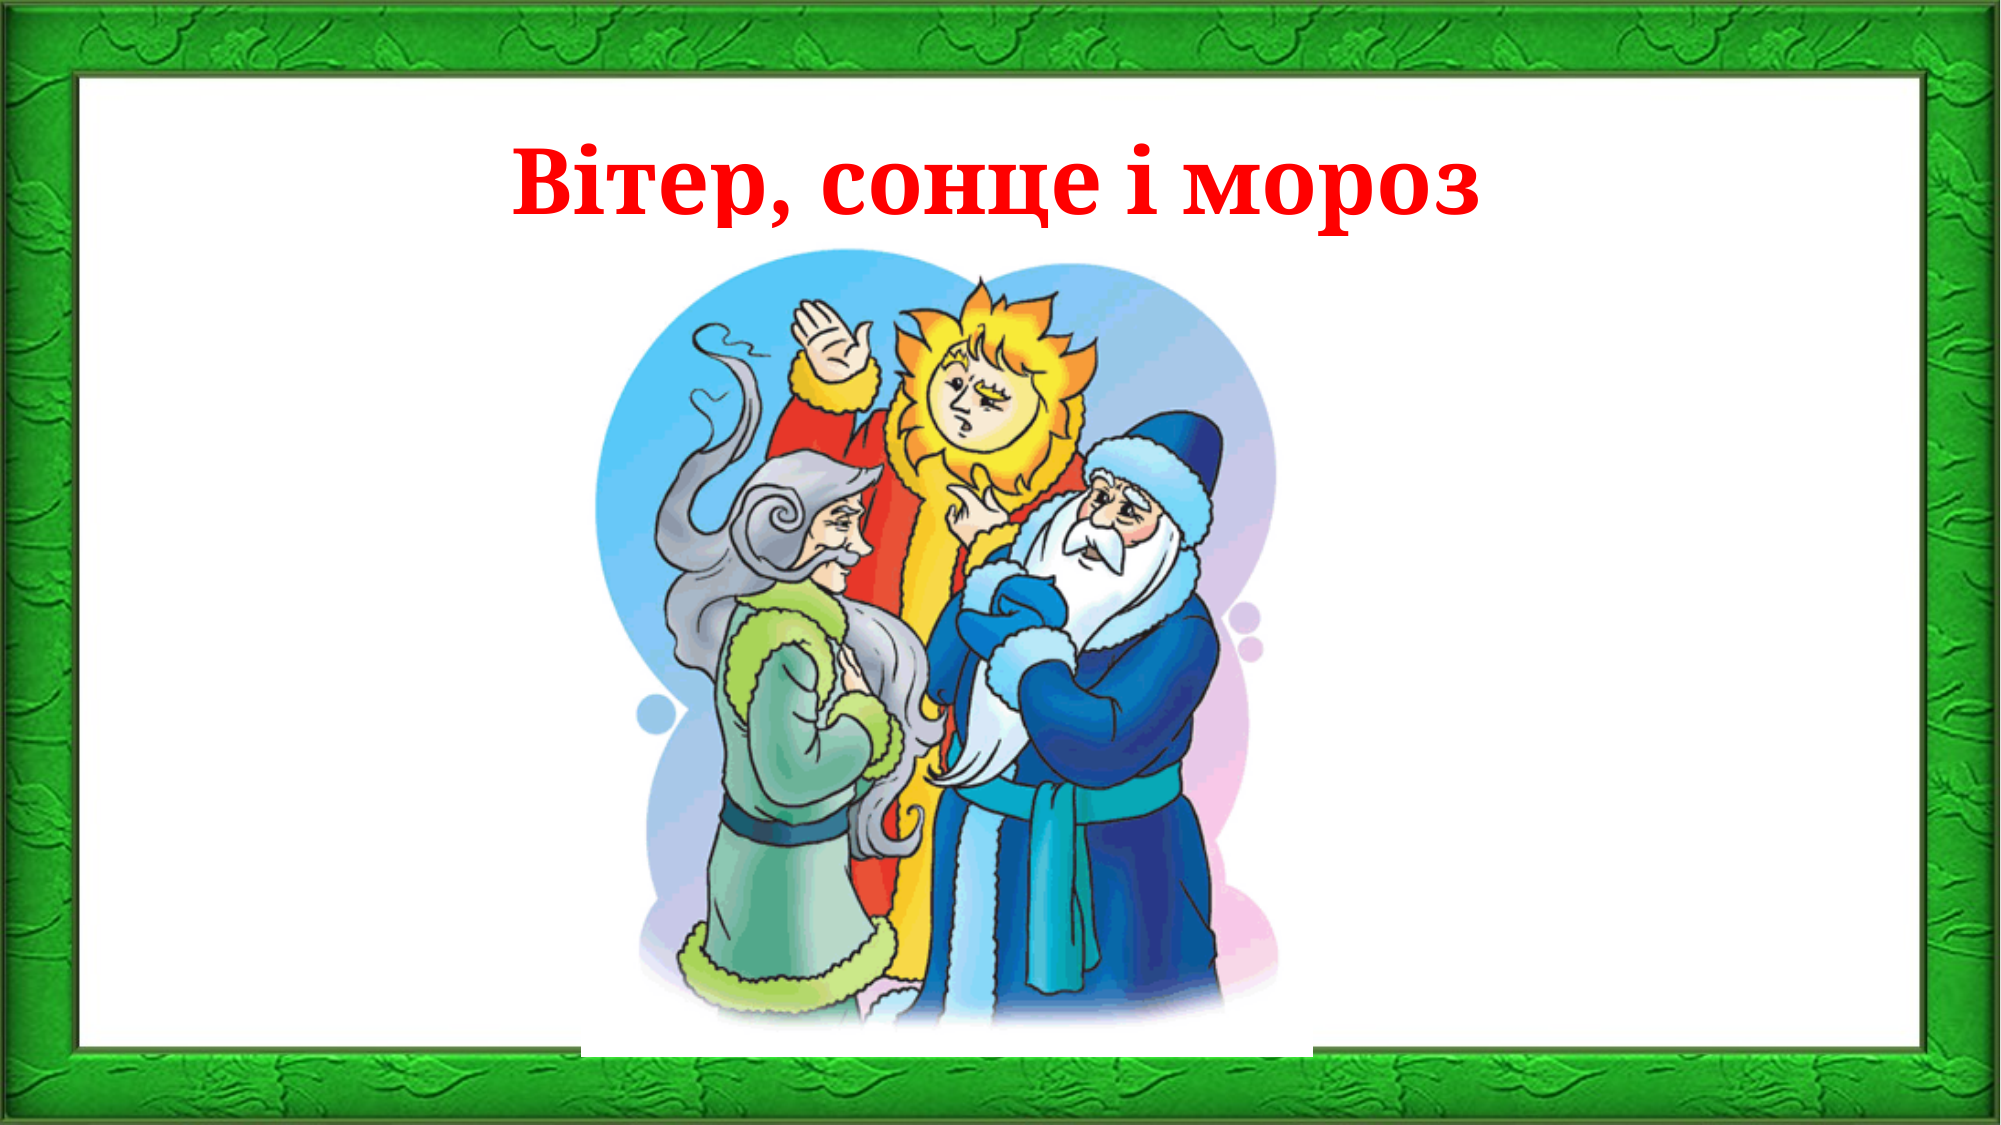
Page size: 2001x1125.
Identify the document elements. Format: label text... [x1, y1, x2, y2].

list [581, 228, 1313, 1057]
picture [0, 0, 2001, 1125]
title Вітер, сонце і мороз [88, 88, 1906, 281]
